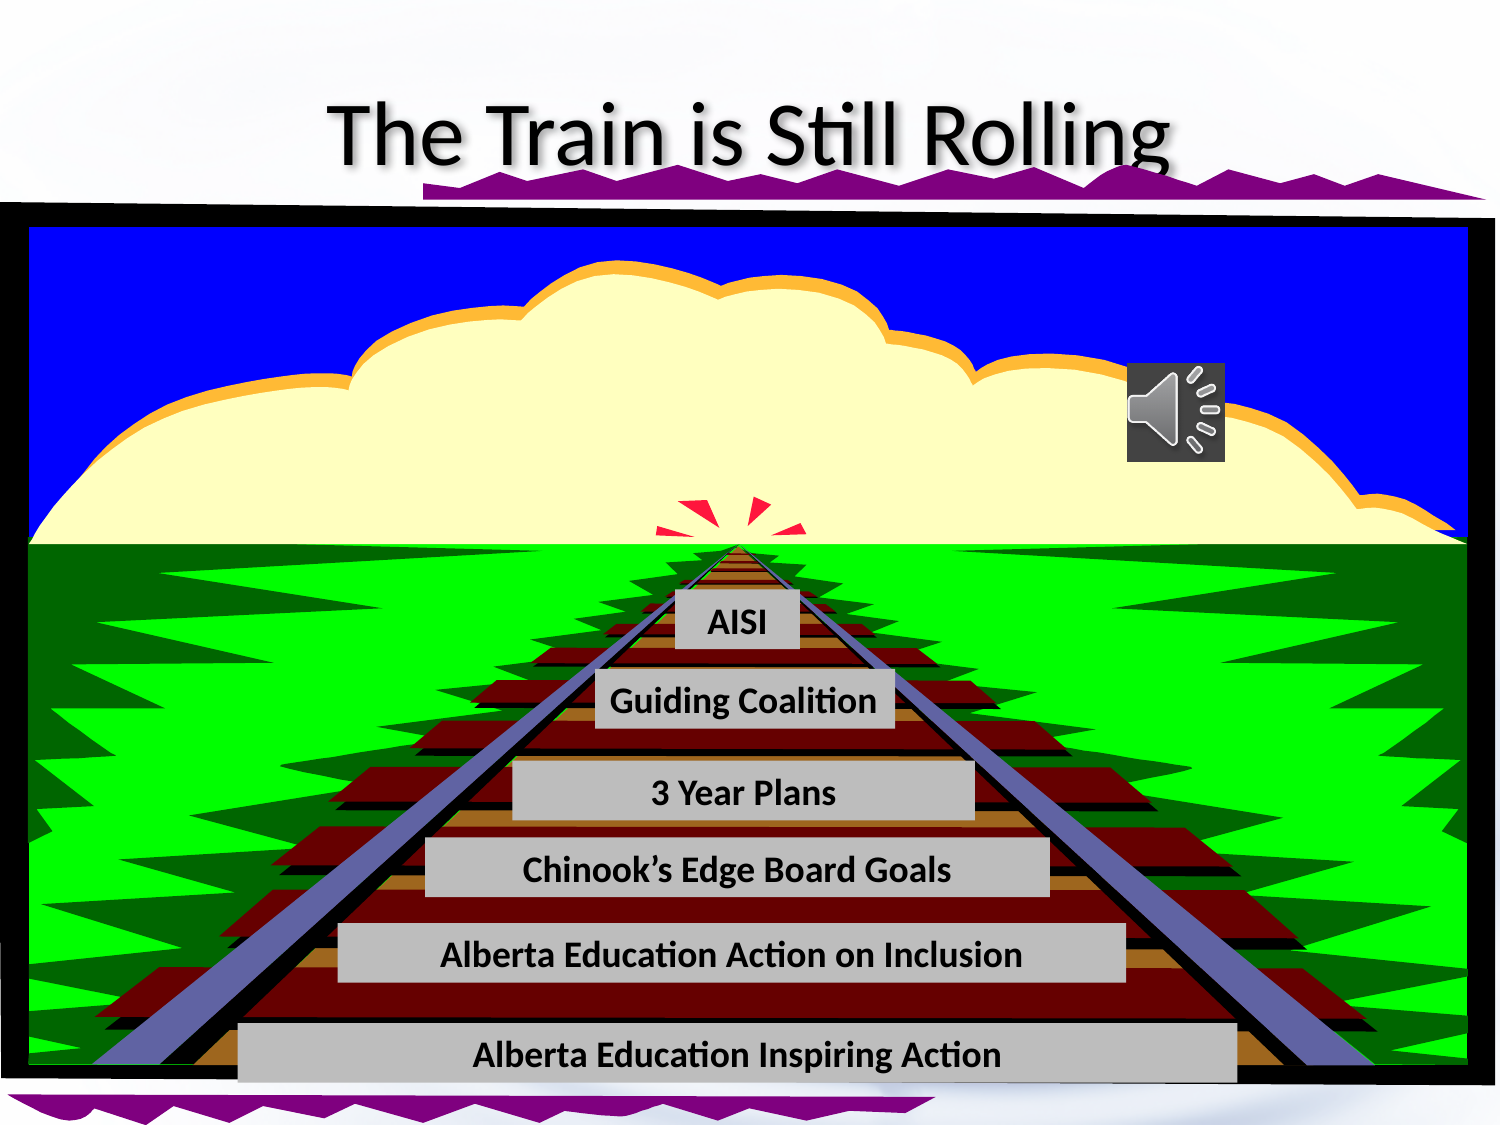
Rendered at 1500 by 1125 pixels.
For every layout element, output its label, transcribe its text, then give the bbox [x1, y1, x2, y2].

picture [0, 162, 1496, 1125]
title The Train is Still Rolling [75, 45, 1425, 160]
